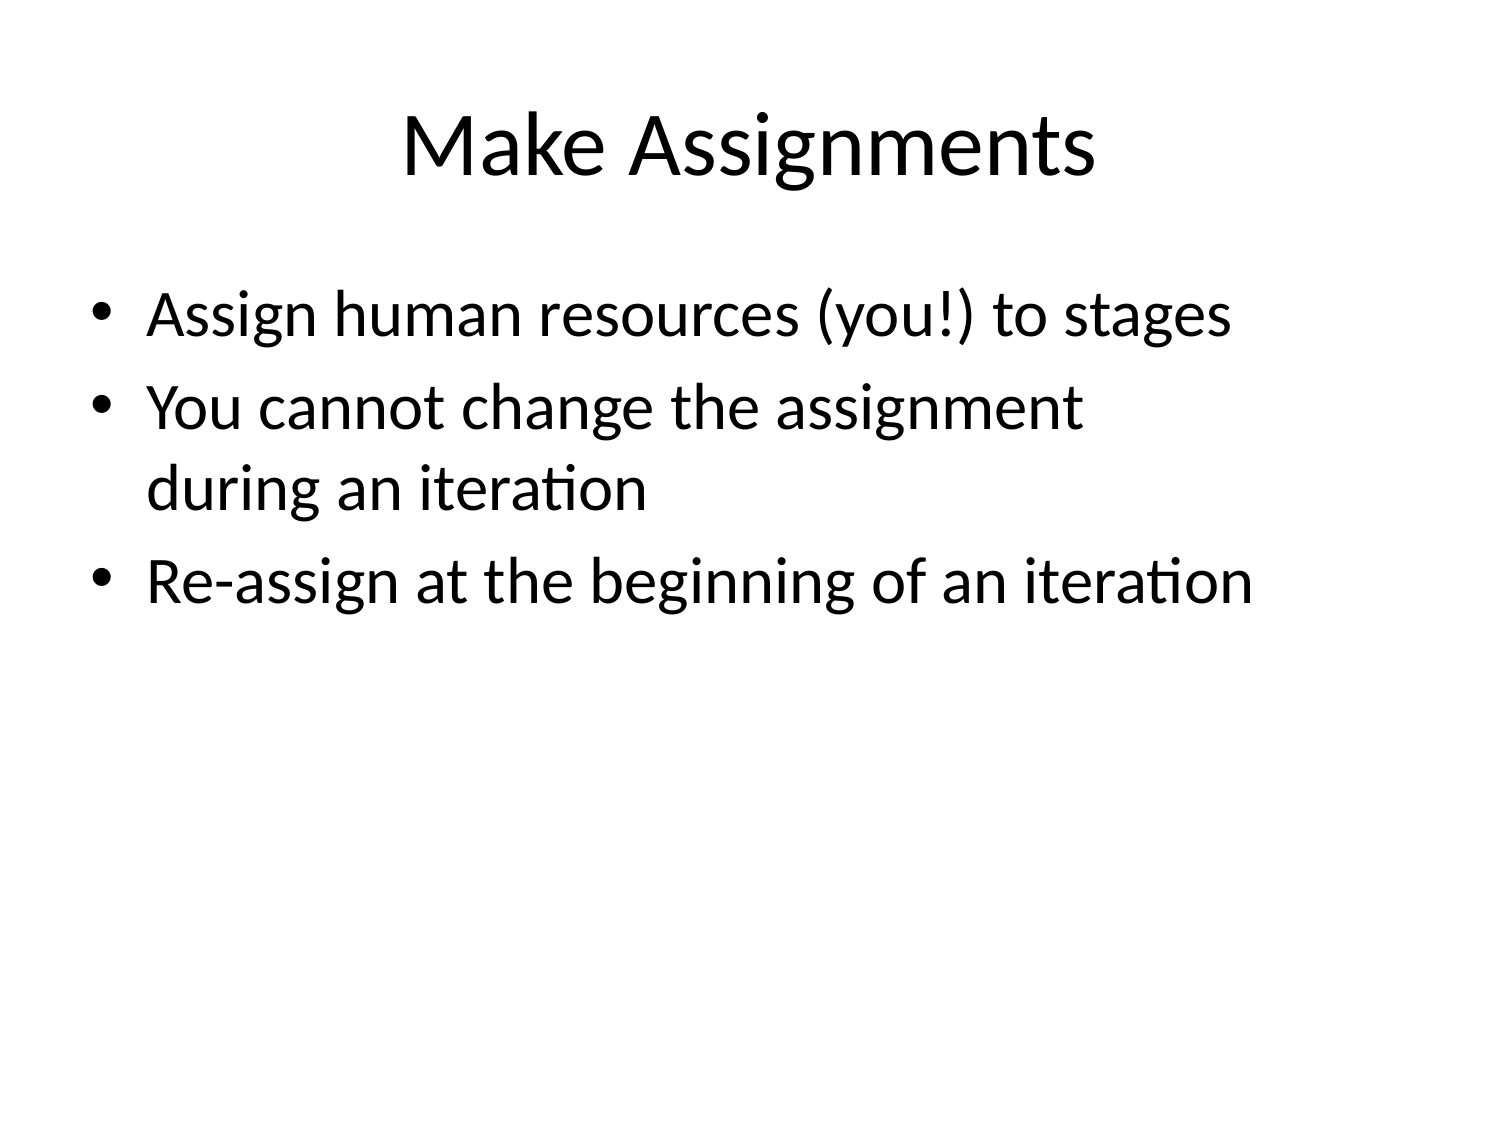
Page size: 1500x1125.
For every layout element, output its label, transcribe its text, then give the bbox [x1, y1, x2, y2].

title Make Assignments [74, 44, 1426, 233]
list Assign human resources (you!) to stages You cannot change the assignment during an iteration Re-assign at the beginning of an iteration [74, 262, 1426, 1006]
